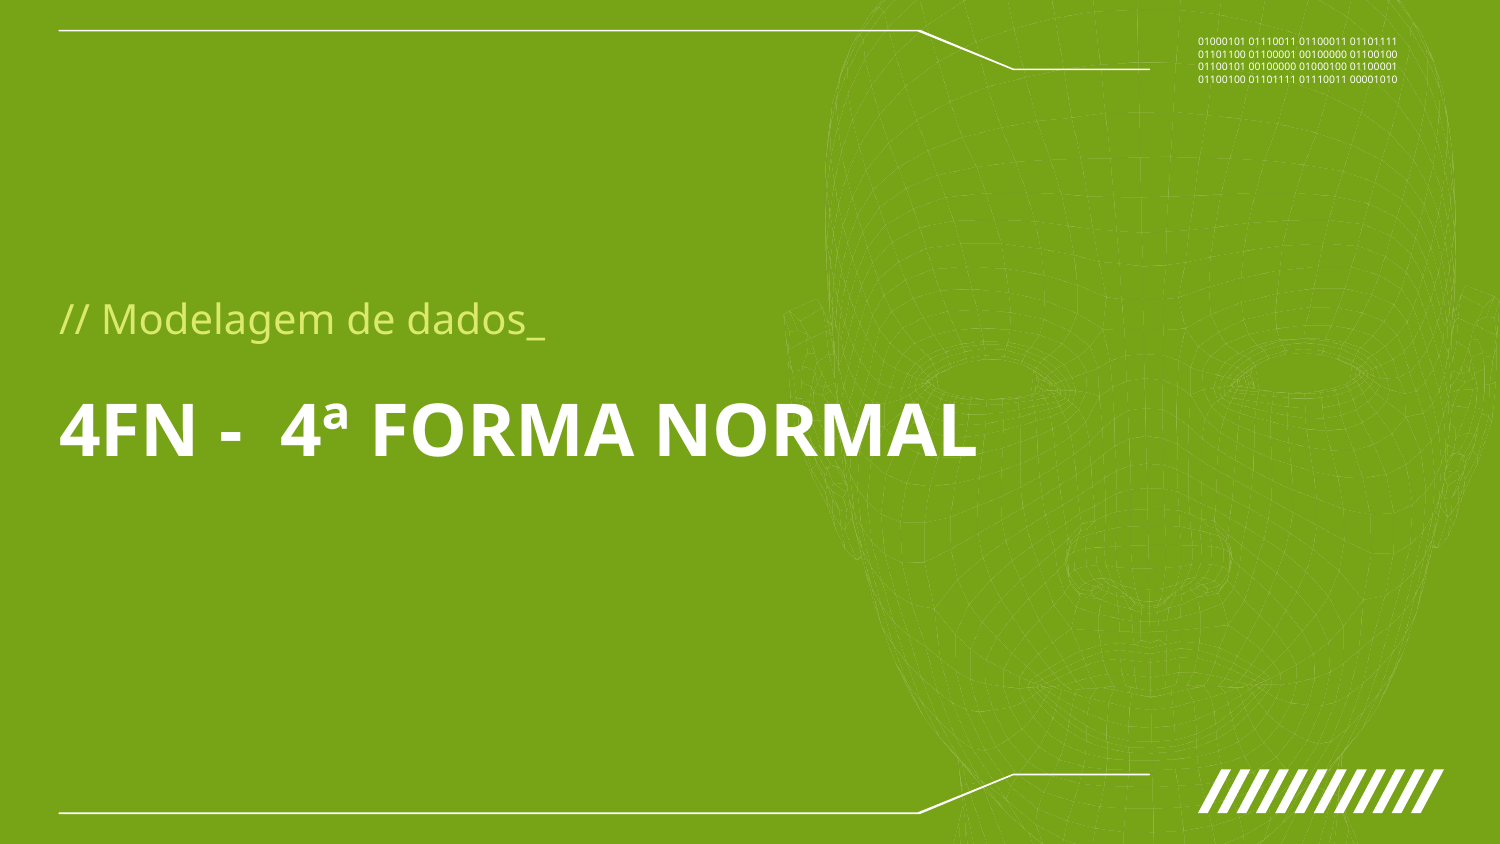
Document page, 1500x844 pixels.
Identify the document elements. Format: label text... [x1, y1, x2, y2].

text_box // Modelagem de dados_ [59, 277, 971, 358]
title 4FN - 4ª FORMA NORMAL [59, 368, 1127, 540]
